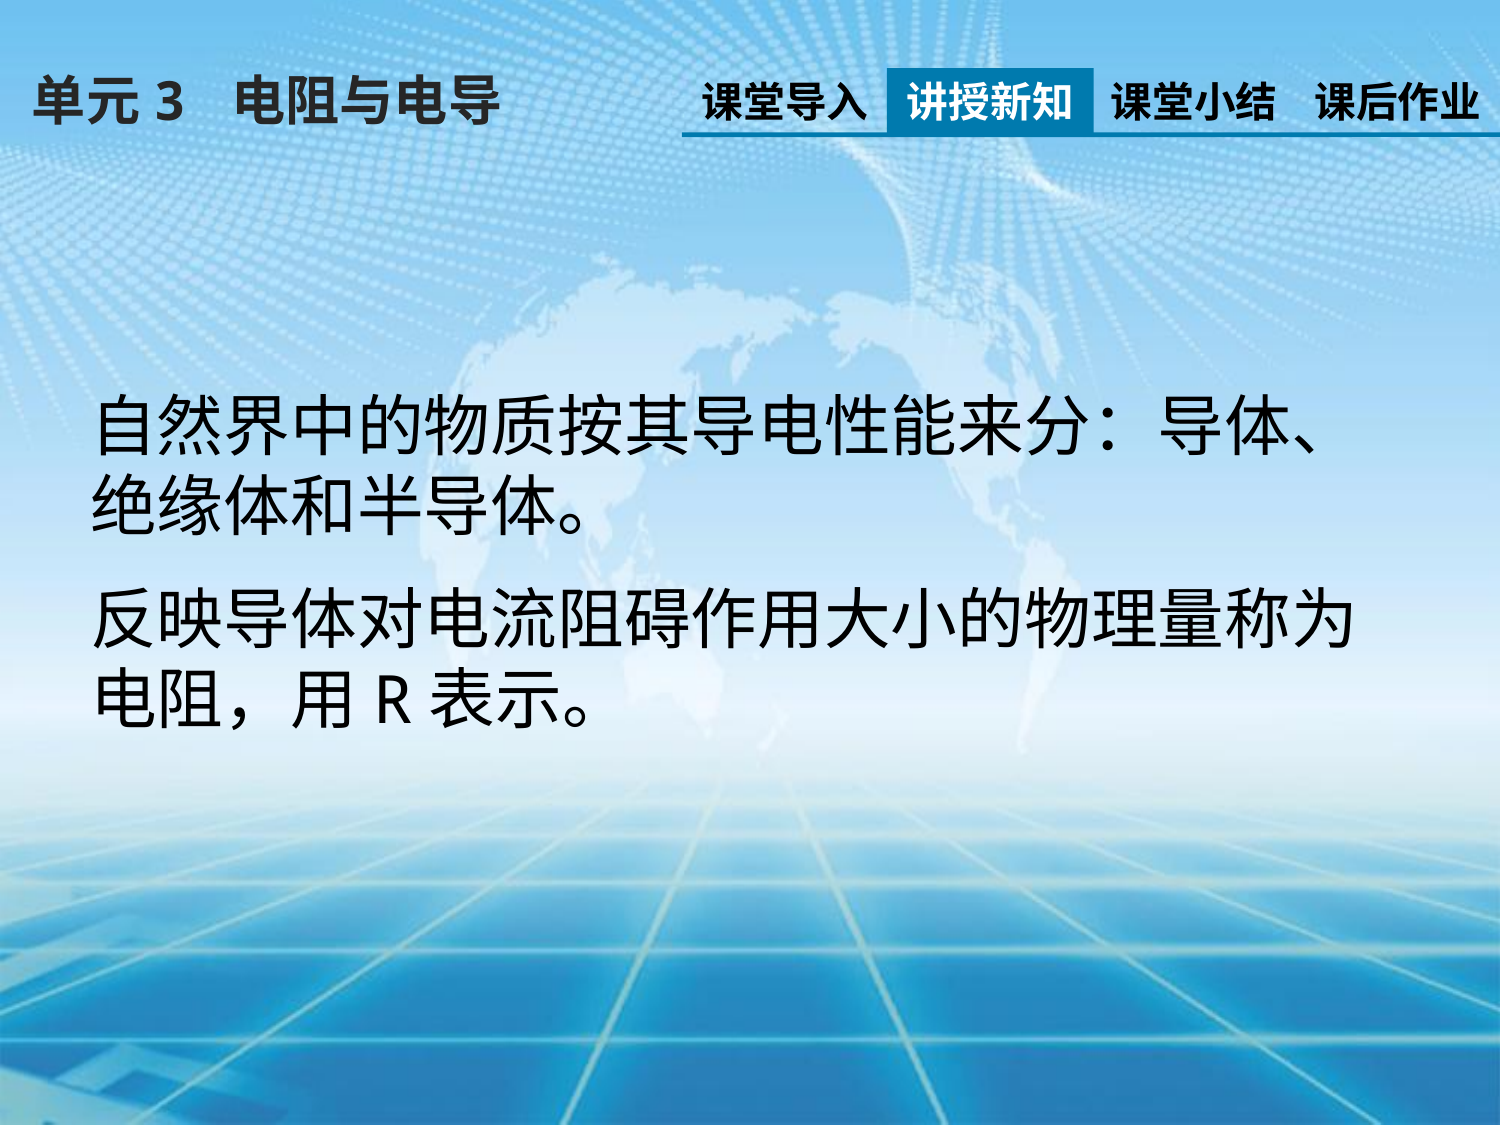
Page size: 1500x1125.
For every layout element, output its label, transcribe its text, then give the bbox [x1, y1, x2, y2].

picture [0, 0, 1500, 1125]
text_box 自然界中的物质按其导电性能来分：导体、绝缘体和半导体。 反映导体对电流阻碍作用大小的物理量称为电阻，用R表示。 [75, 376, 1428, 744]
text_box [16, 59, 1500, 140]
